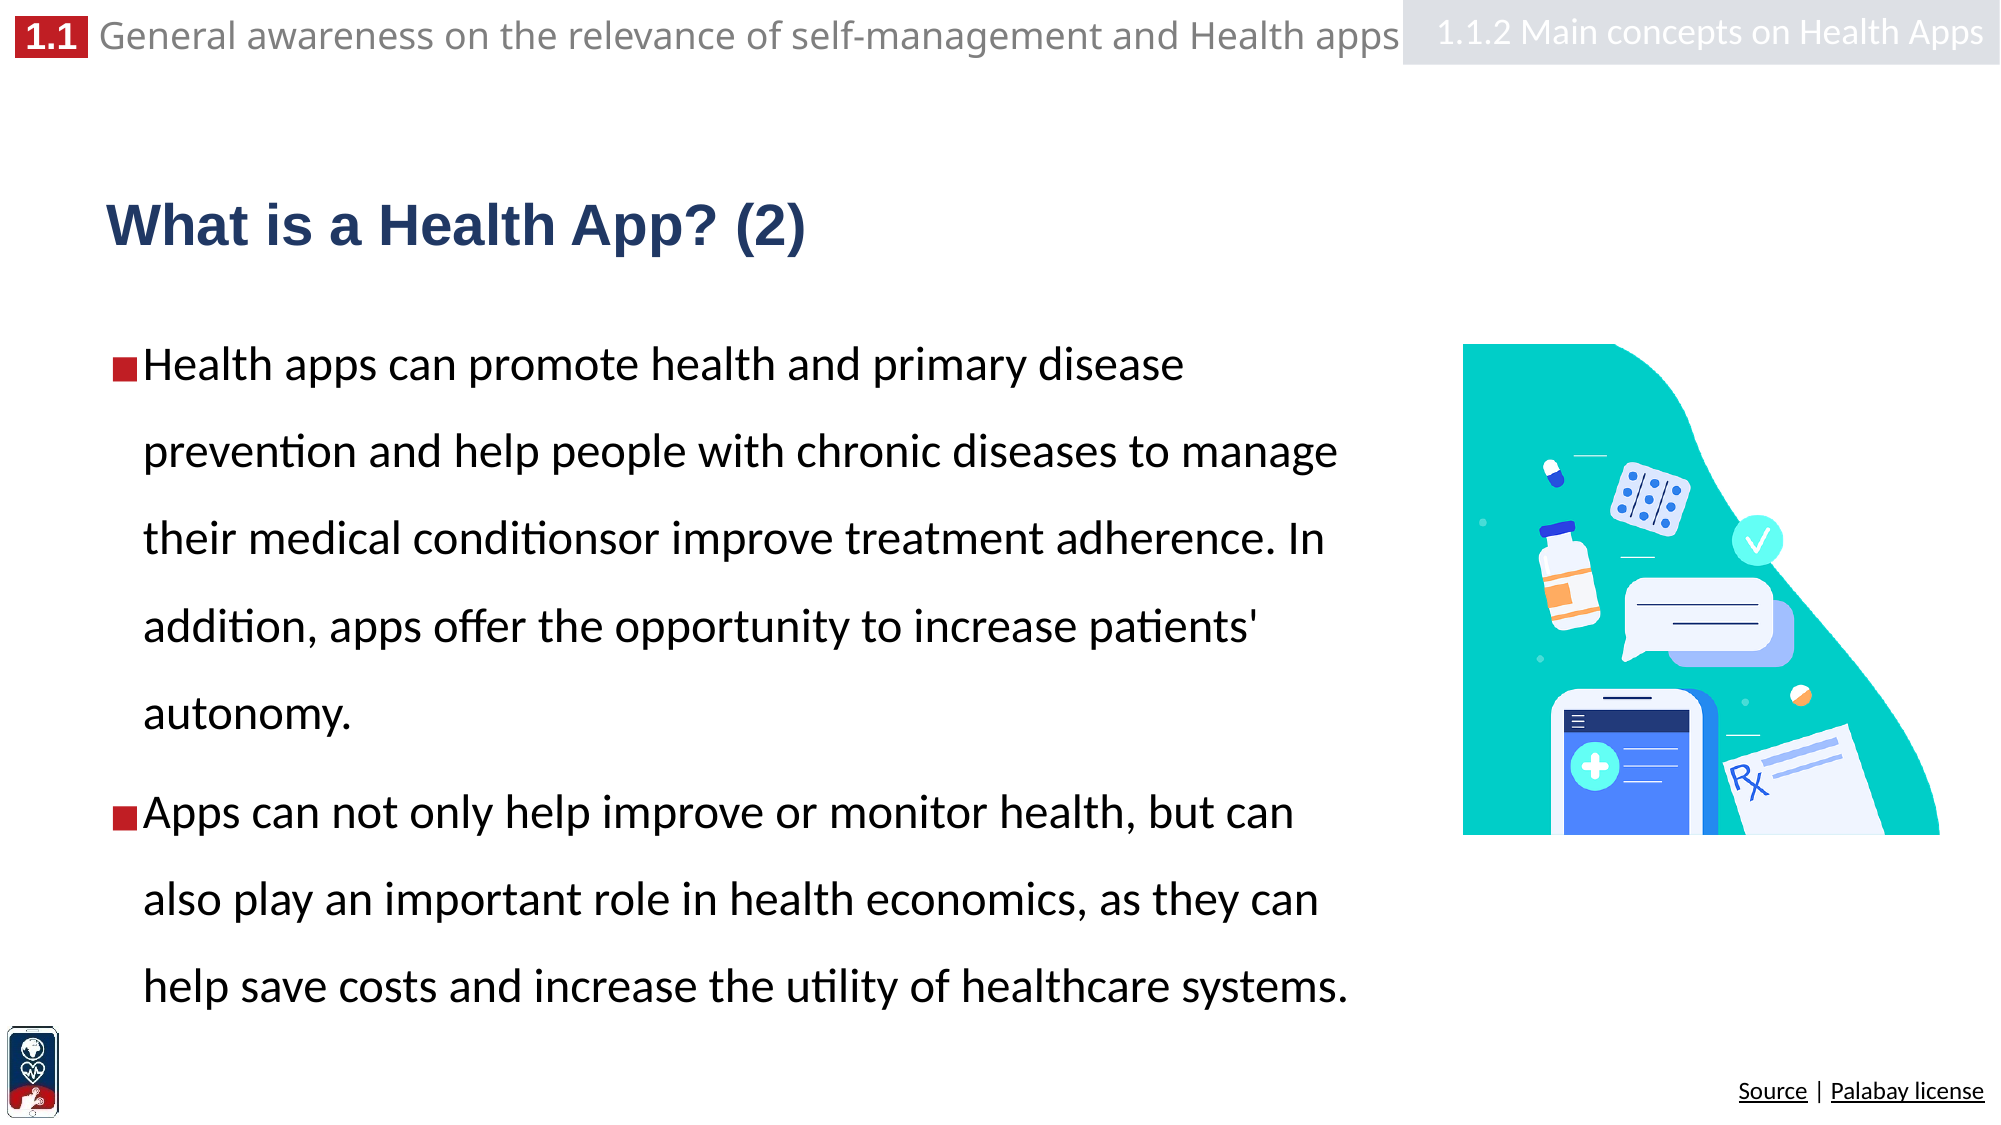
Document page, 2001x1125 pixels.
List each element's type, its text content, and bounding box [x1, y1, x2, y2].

picture [1462, 344, 1940, 835]
title What is a Health App? (2) [91, 177, 1906, 277]
list Health apps can promote health and primary disease prevention and help people with chronic diseases to manage their medical conditionsor improve treatment adherence. In addition, apps offer the opportunity to increase patients' autonomy. Apps can not only help improve or monitor health, but can also play an important role in health economics, as they can help save costs and increase the utility of healthcare systems. [91, 295, 1383, 1094]
picture [7, 1026, 59, 1118]
text_box Source | Palabay license [560, 1066, 2000, 1112]
text_box 1.1.2 Main concepts on Health Apps [1403, 0, 2000, 65]
